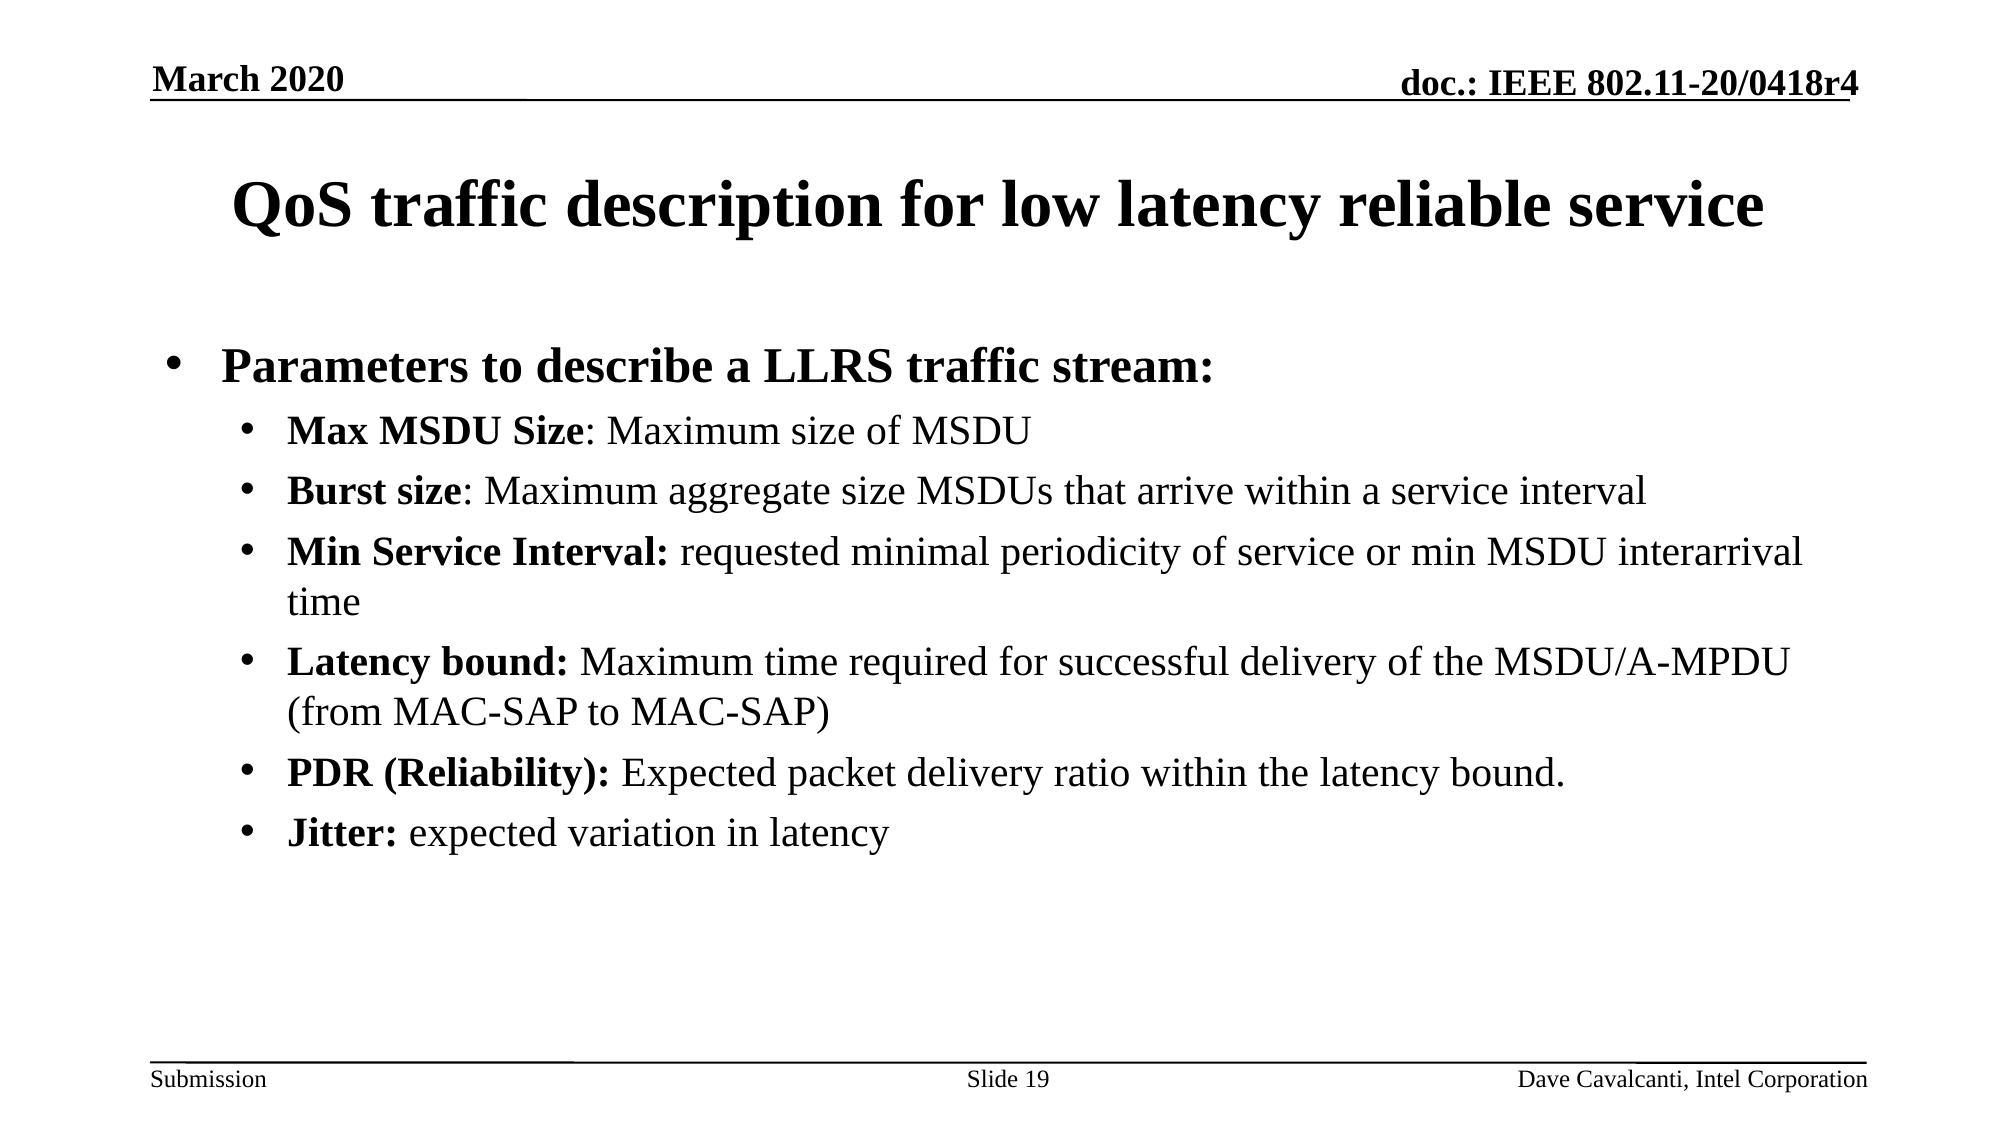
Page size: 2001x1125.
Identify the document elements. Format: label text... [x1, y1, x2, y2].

footer Dave Cavalcanti, Intel Corporation [1171, 1061, 1869, 1093]
list Parameters to describe a LLRS traffic stream: Max MSDU Size: Maximum size of MSDU Burst size: Maximum aggregate size MSDUs that arrive within a service interval Min Service Interval: requested minimal periodicity of service or min MSDU interarrival time Latency bound: Maximum time required for successful delivery of the MSDU/A-MPDU (from MAC-SAP to MAC-SAP) PDR (Reliability): Expected packet delivery ratio within the latency bound. Jitter: expected variation in latency [149, 324, 1850, 1013]
title QoS traffic description for low latency reliable service [149, 112, 1850, 288]
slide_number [152, 54, 563, 100]
slide_number Slide 19 [950, 1061, 1067, 1123]
